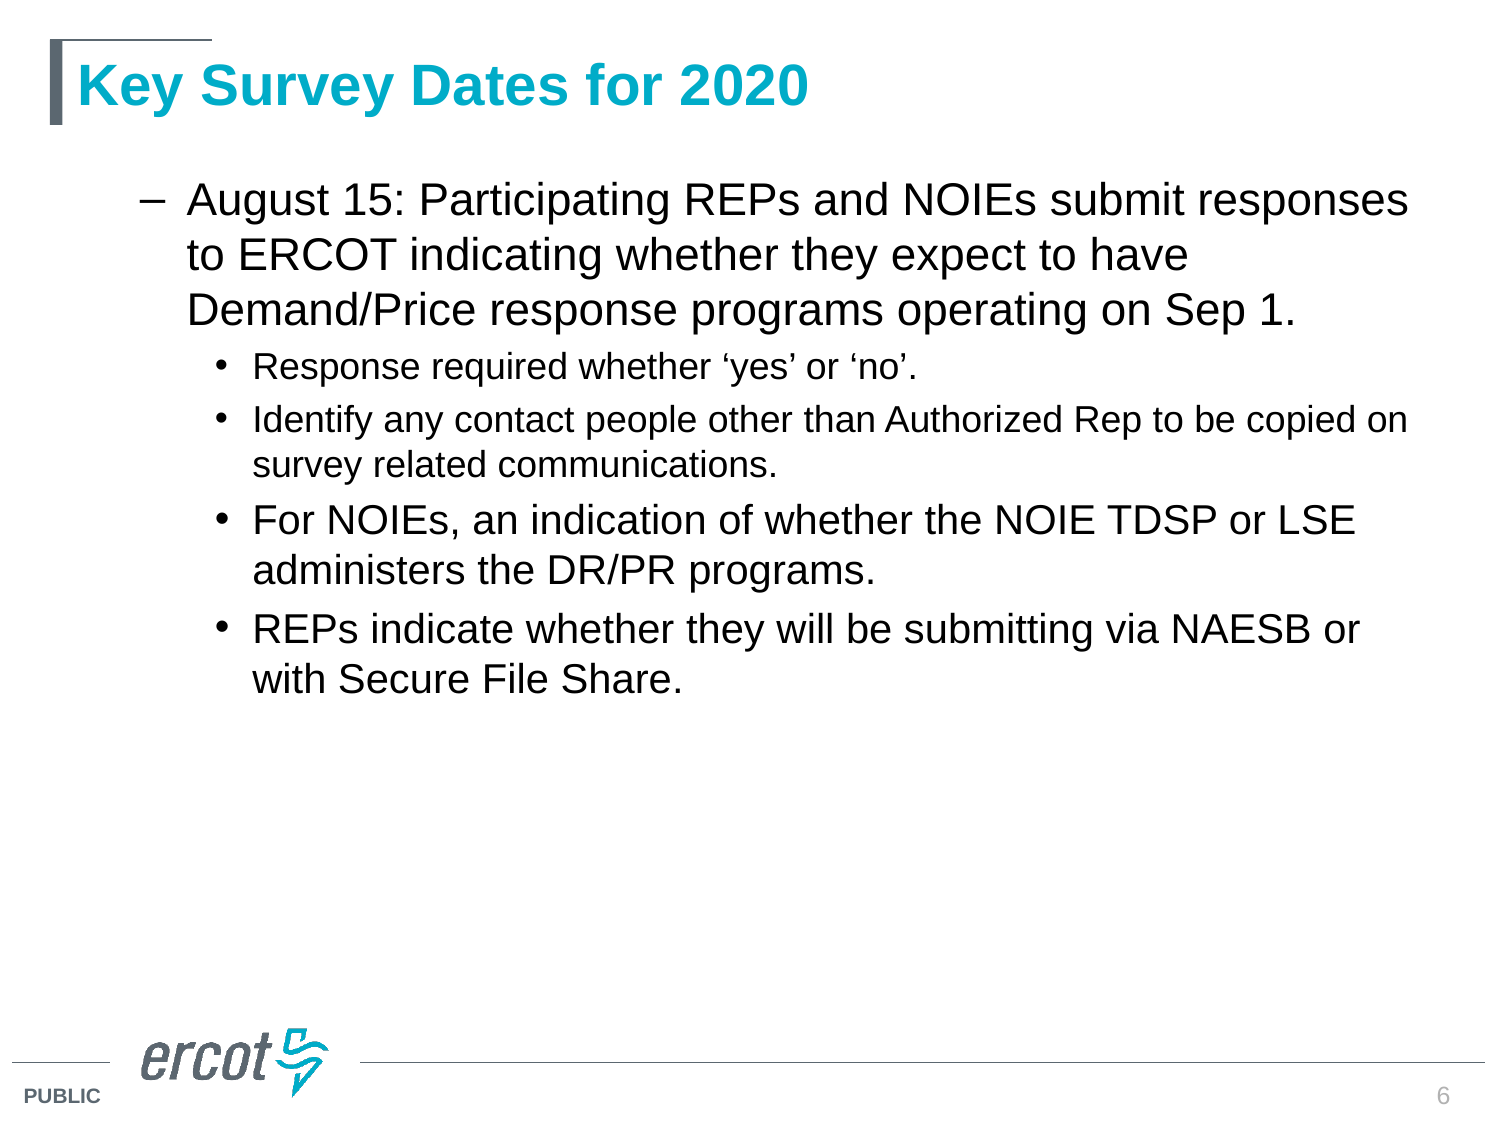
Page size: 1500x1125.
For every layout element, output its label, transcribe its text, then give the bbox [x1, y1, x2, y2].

title Key Survey Dates for 2020 [62, 39, 1450, 125]
picture [137, 1024, 332, 1100]
slide_number 6 [1400, 1076, 1488, 1113]
list August 15: Participating REPs and NOIEs submit responses to ERCOT indicating whether they expect to have Demand/Price response programs operating on Sep 1. Response required whether ‘yes’ or ‘no’. Identify any contact people other than Authorized Rep to be copied on survey related communications. For NOIEs, an indication of whether the NOIE TDSP or LSE administers the DR/PR programs. REPs indicate whether they will be submitting via NAESB or with Secure File Share. [50, 162, 1450, 992]
